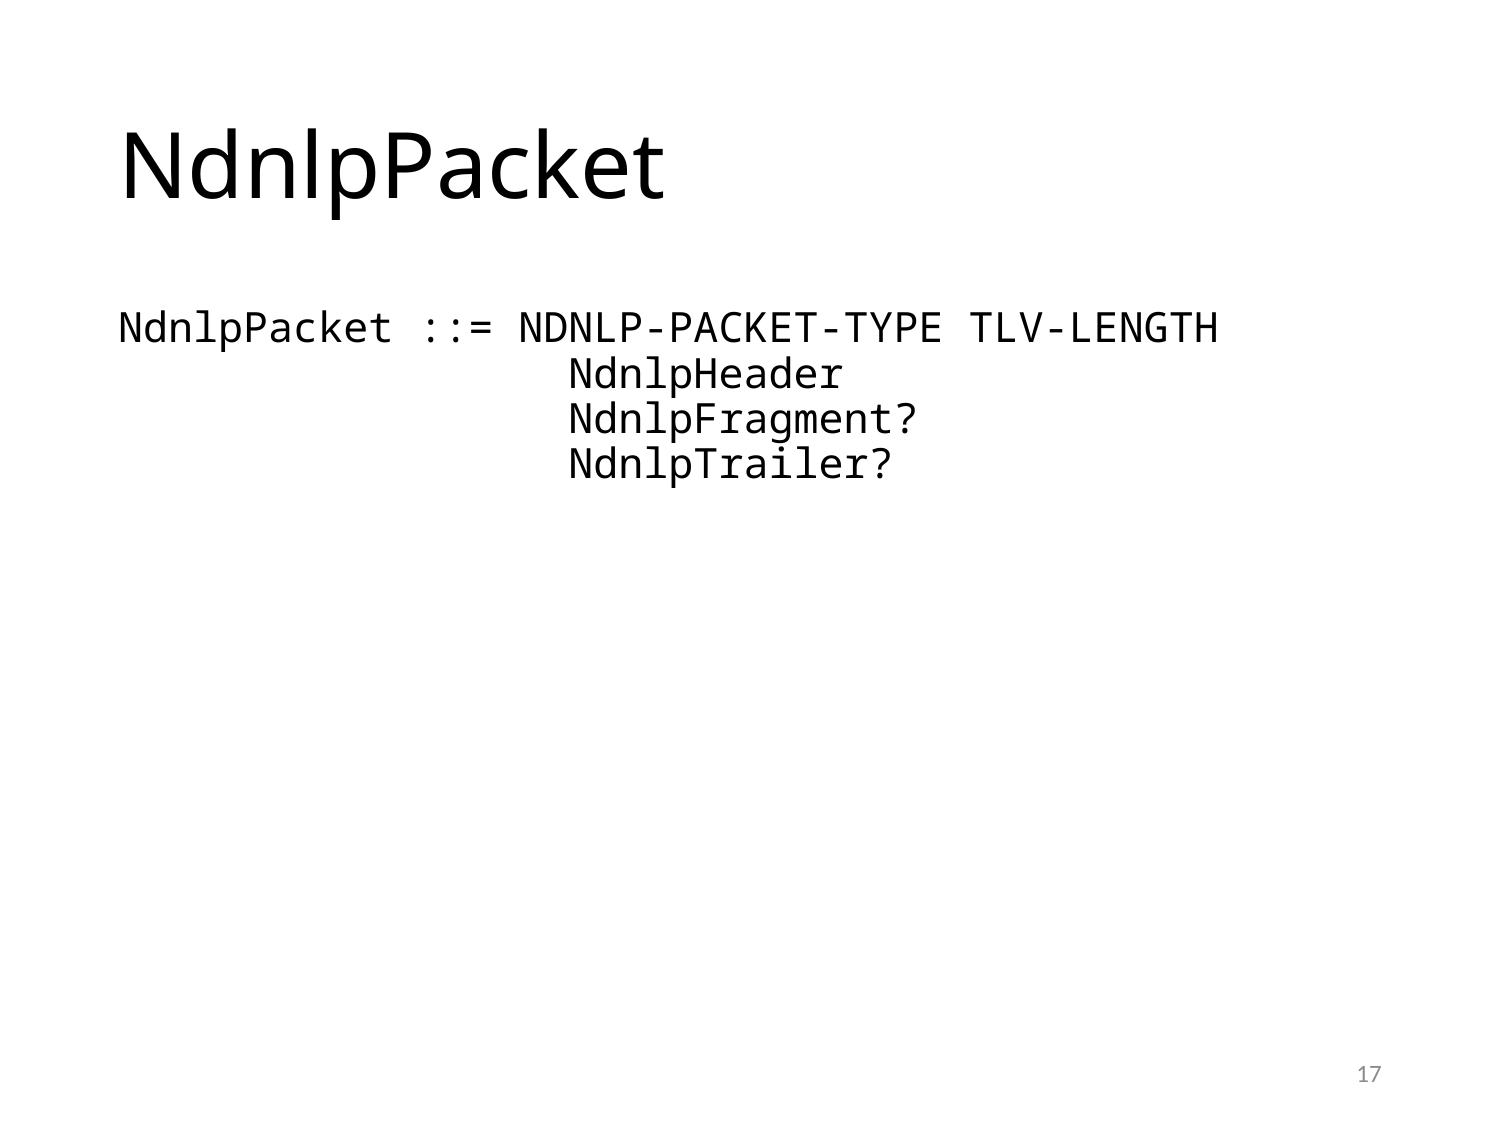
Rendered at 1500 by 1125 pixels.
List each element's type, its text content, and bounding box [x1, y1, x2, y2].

list NdnlpPacket ::= NDNLP-PACKET-TYPE TLV-LENGTH NdnlpHeader NdnlpFragment? NdnlpTrailer? [103, 299, 1397, 1014]
title NdnlpPacket [103, 59, 1397, 278]
slide_number 17 [1059, 1042, 1397, 1103]
